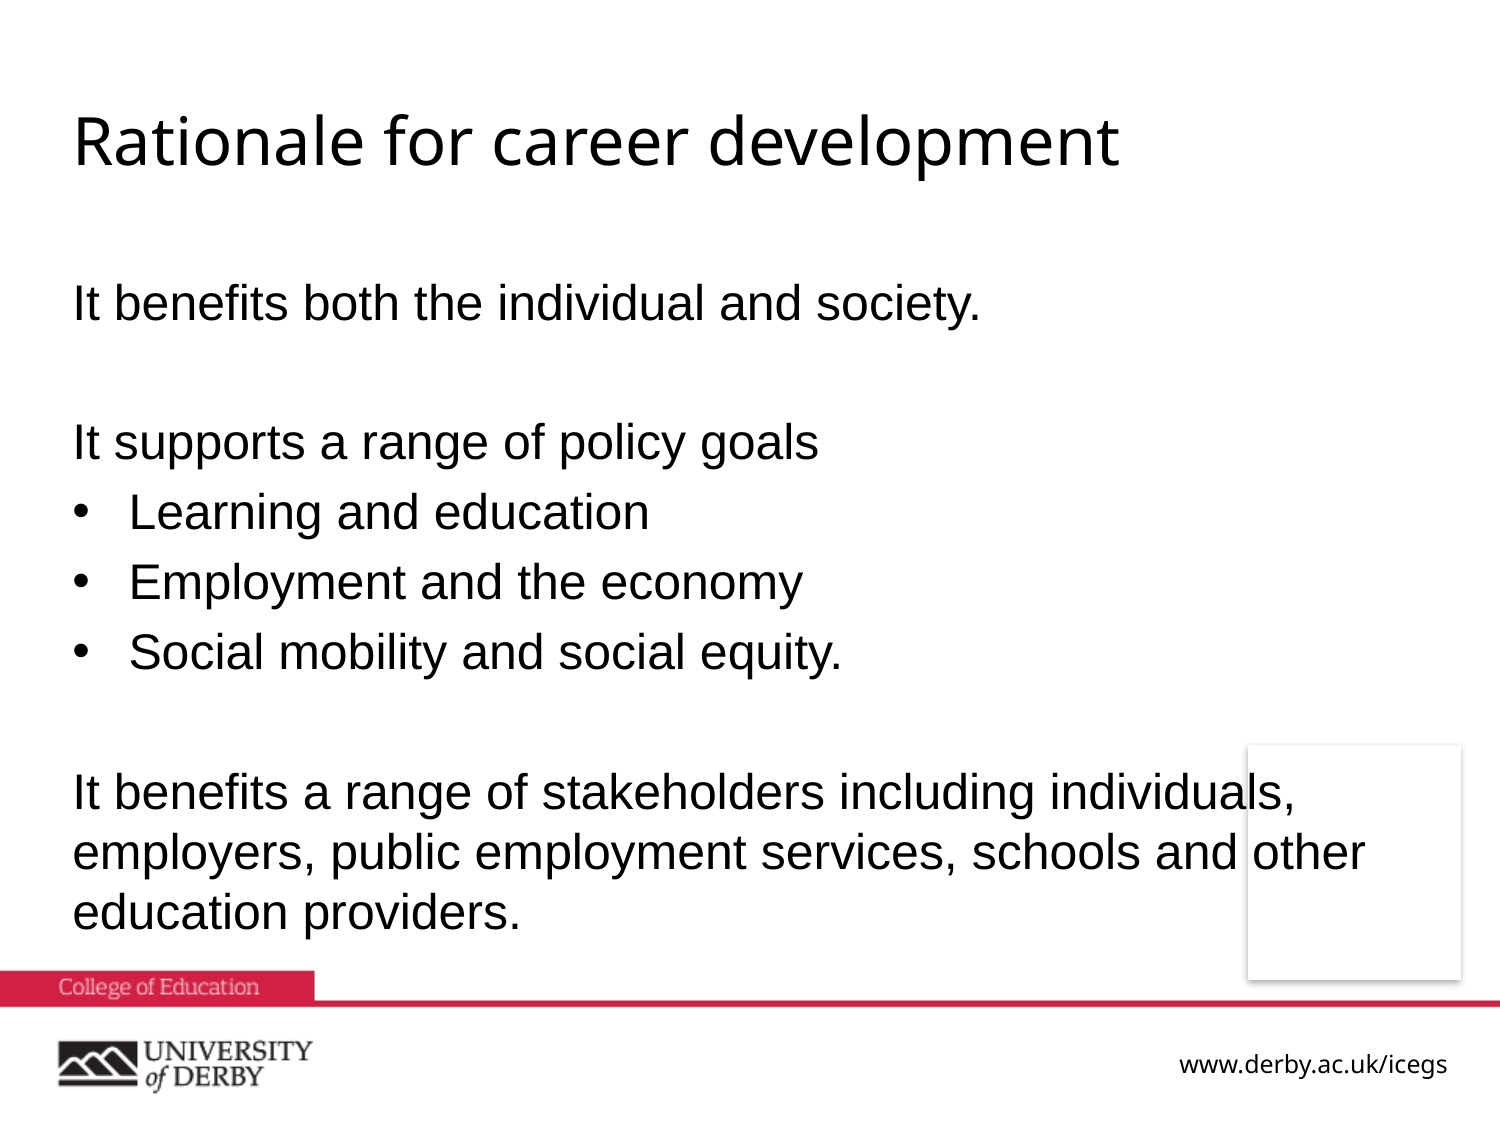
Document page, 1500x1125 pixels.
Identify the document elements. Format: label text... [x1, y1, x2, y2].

title Rationale for career development [57, 45, 1425, 233]
list It benefits both the individual and society. It supports a range of policy goals Learning and education Employment and the economy Social mobility and social equity. It benefits a range of stakeholders including individuals, employers, public employment services, schools and other education providers. [57, 262, 1425, 934]
